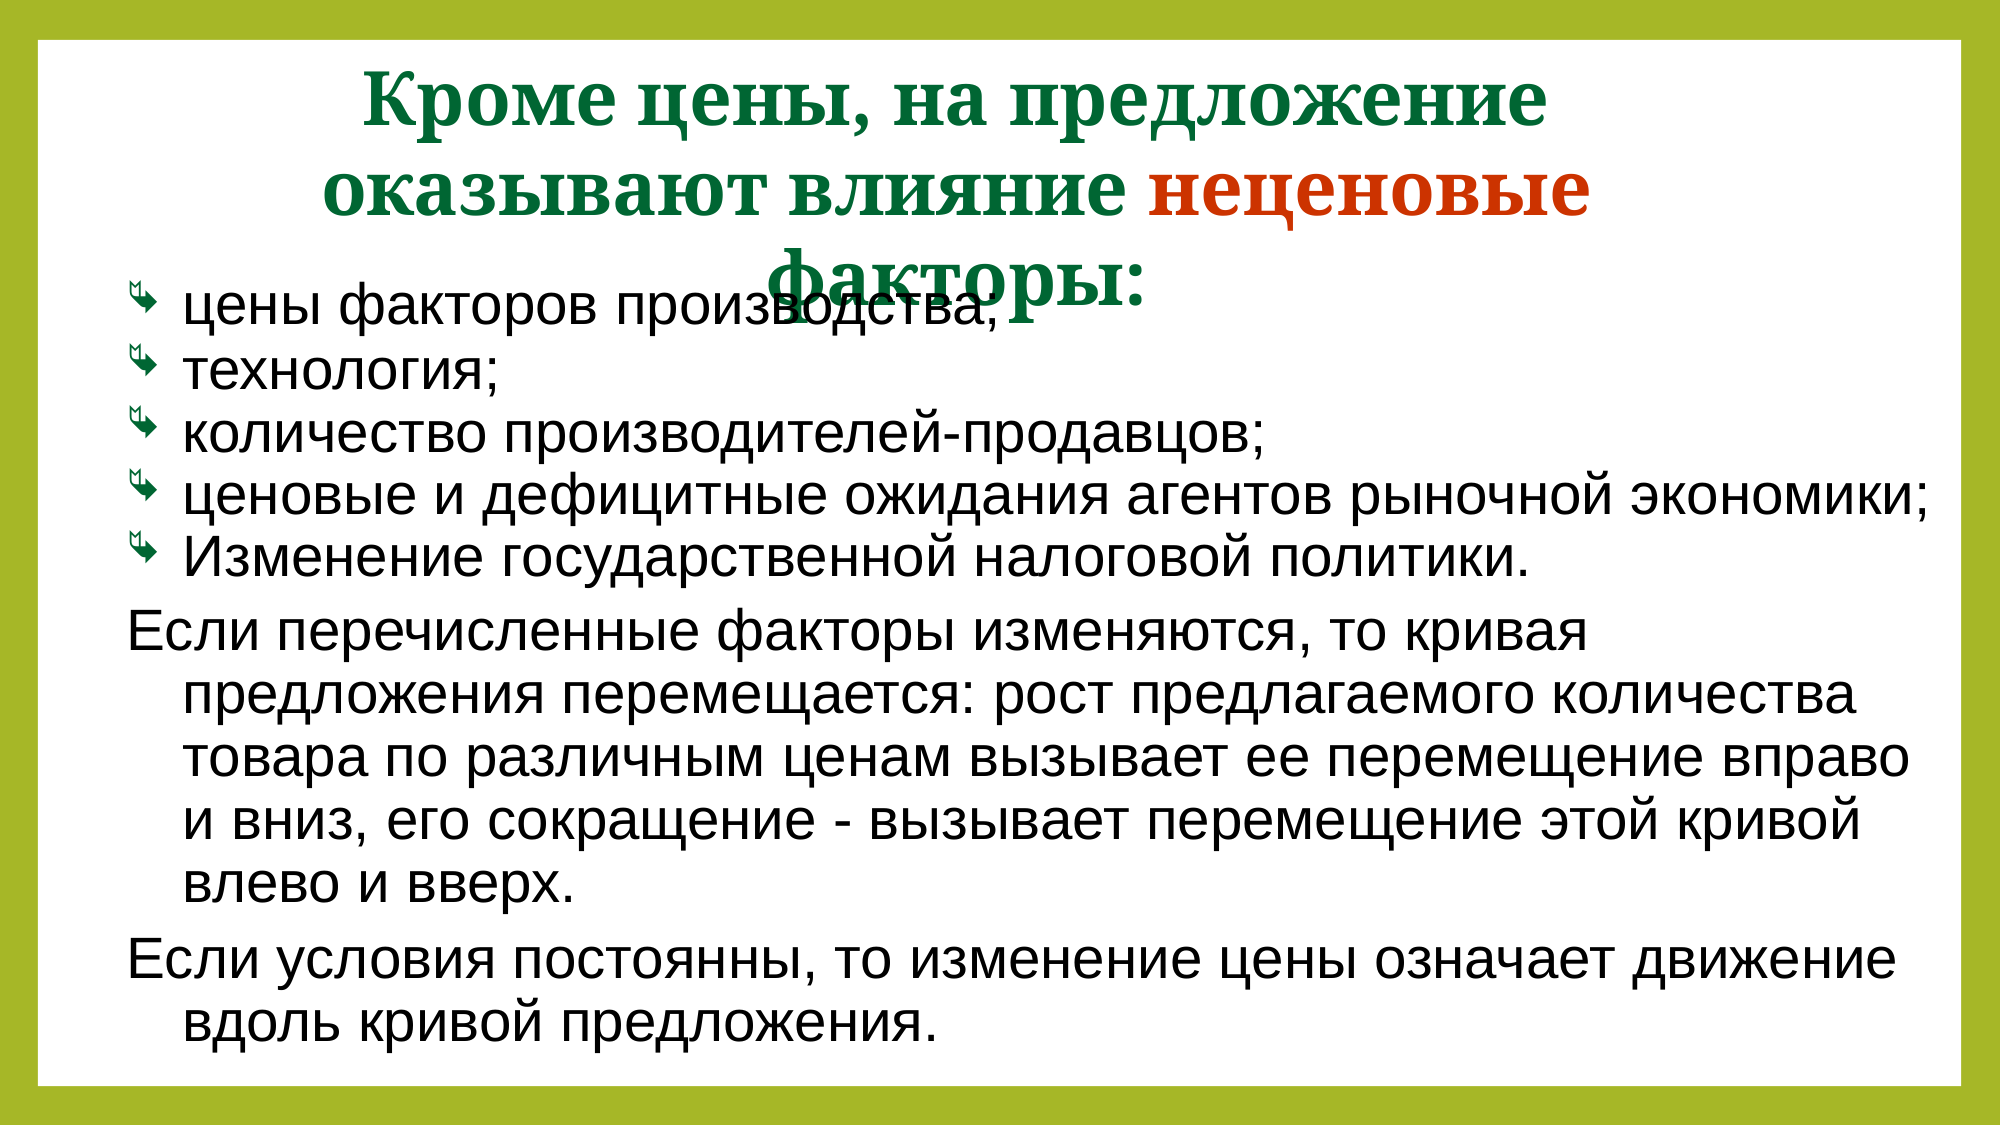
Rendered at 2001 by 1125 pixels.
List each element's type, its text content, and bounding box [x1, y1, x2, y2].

text_box Кроме цены, на предложение оказывают влияние неценовые факторы: [204, 42, 1709, 228]
text_box цены факторов производства; технология; количество производителей-продавцов; ценовые и дефицитные ожидания агентов рыночной экономики; Изменение государственной налоговой политики. Если перечисленные факторы изменяются, то кривая предложения перемещается: рост предлагаемого количества товара по различным ценам вызывает ее перемещение вправо и вниз, его сокращение - вызывает перемещение этой кривой влево и вверх. Если условия постоянны, то изменение цены означает движение вдоль кривой предложения. [111, 266, 1957, 1058]
